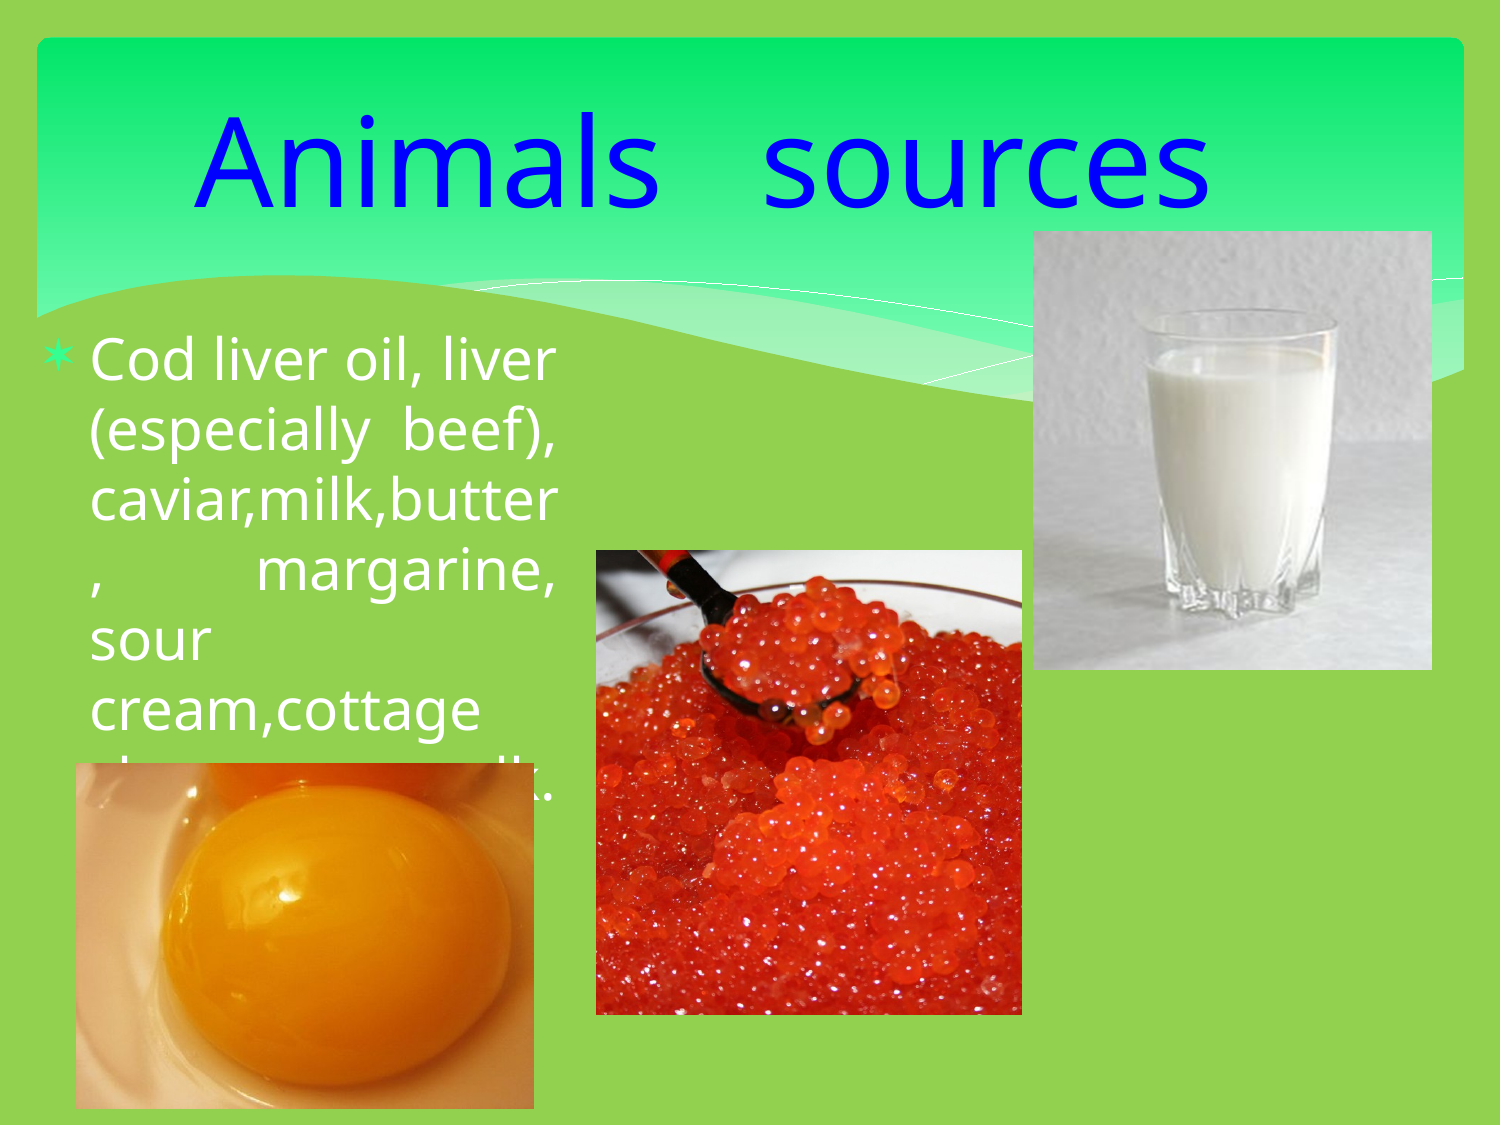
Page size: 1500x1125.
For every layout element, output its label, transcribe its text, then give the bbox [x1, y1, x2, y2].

picture [596, 550, 1022, 1016]
picture [76, 763, 534, 1110]
picture [1033, 231, 1432, 670]
title Animals sources [29, 54, 1380, 261]
list Cod liver oil, liver (especially beef), caviar,milk,butter, margarine, sour cream,cottage cheese, egg yolk. [29, 314, 573, 787]
